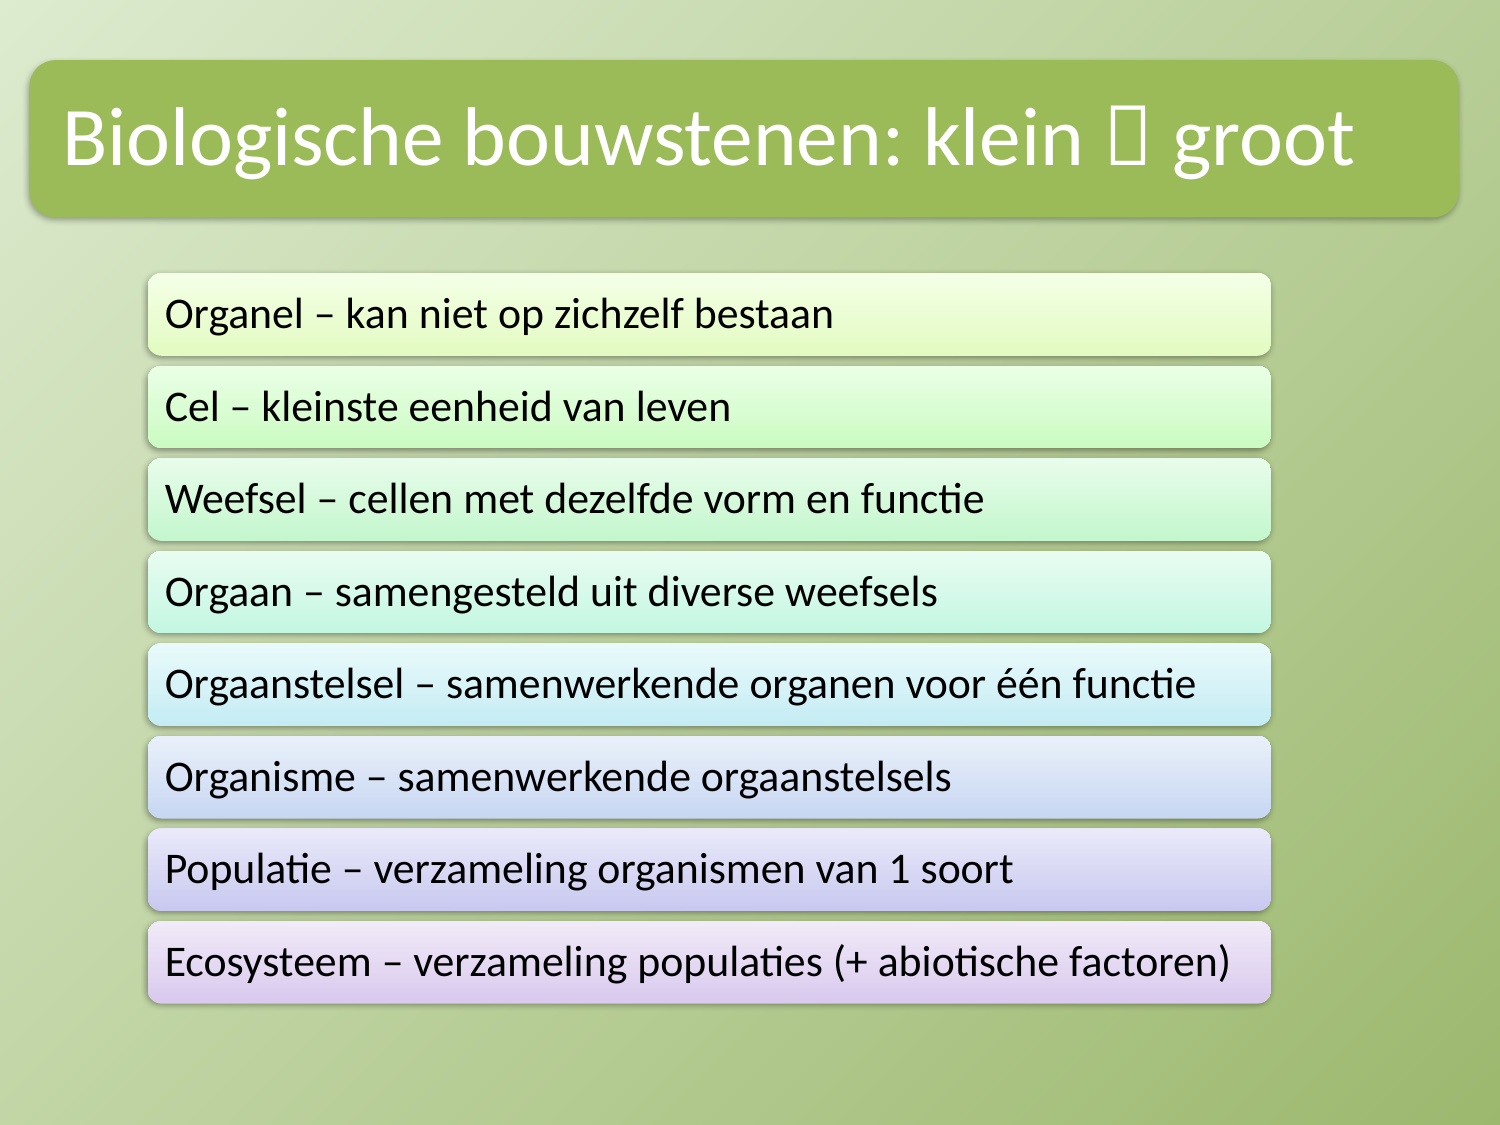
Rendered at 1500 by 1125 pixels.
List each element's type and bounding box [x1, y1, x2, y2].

list [147, 266, 1272, 1010]
text_box [29, 44, 1459, 233]
